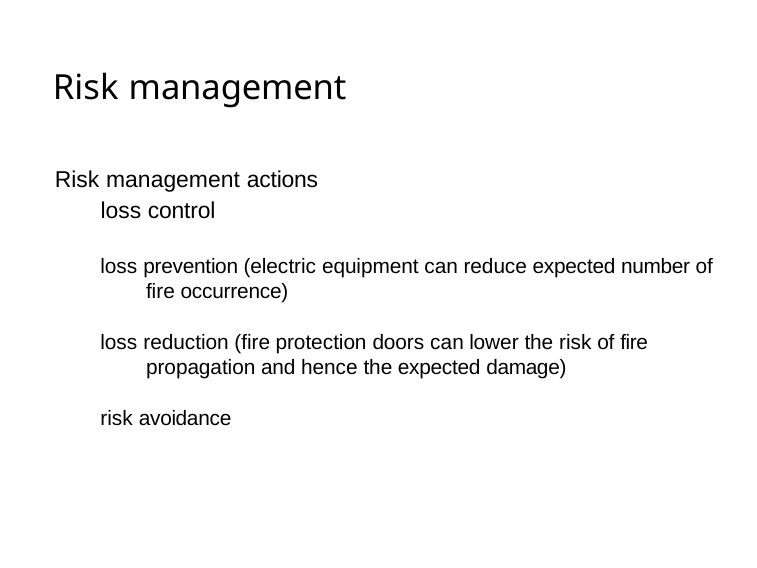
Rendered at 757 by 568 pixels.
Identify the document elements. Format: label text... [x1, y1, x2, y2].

text_box Risk management actions loss control loss prevention (electric equipment can reduce expected number of fire occurrence) loss reduction (fire protection doors can lower the risk of fire propagation and hence the expected damage) risk avoidance [53, 158, 742, 429]
title Risk management [50, 35, 703, 134]
